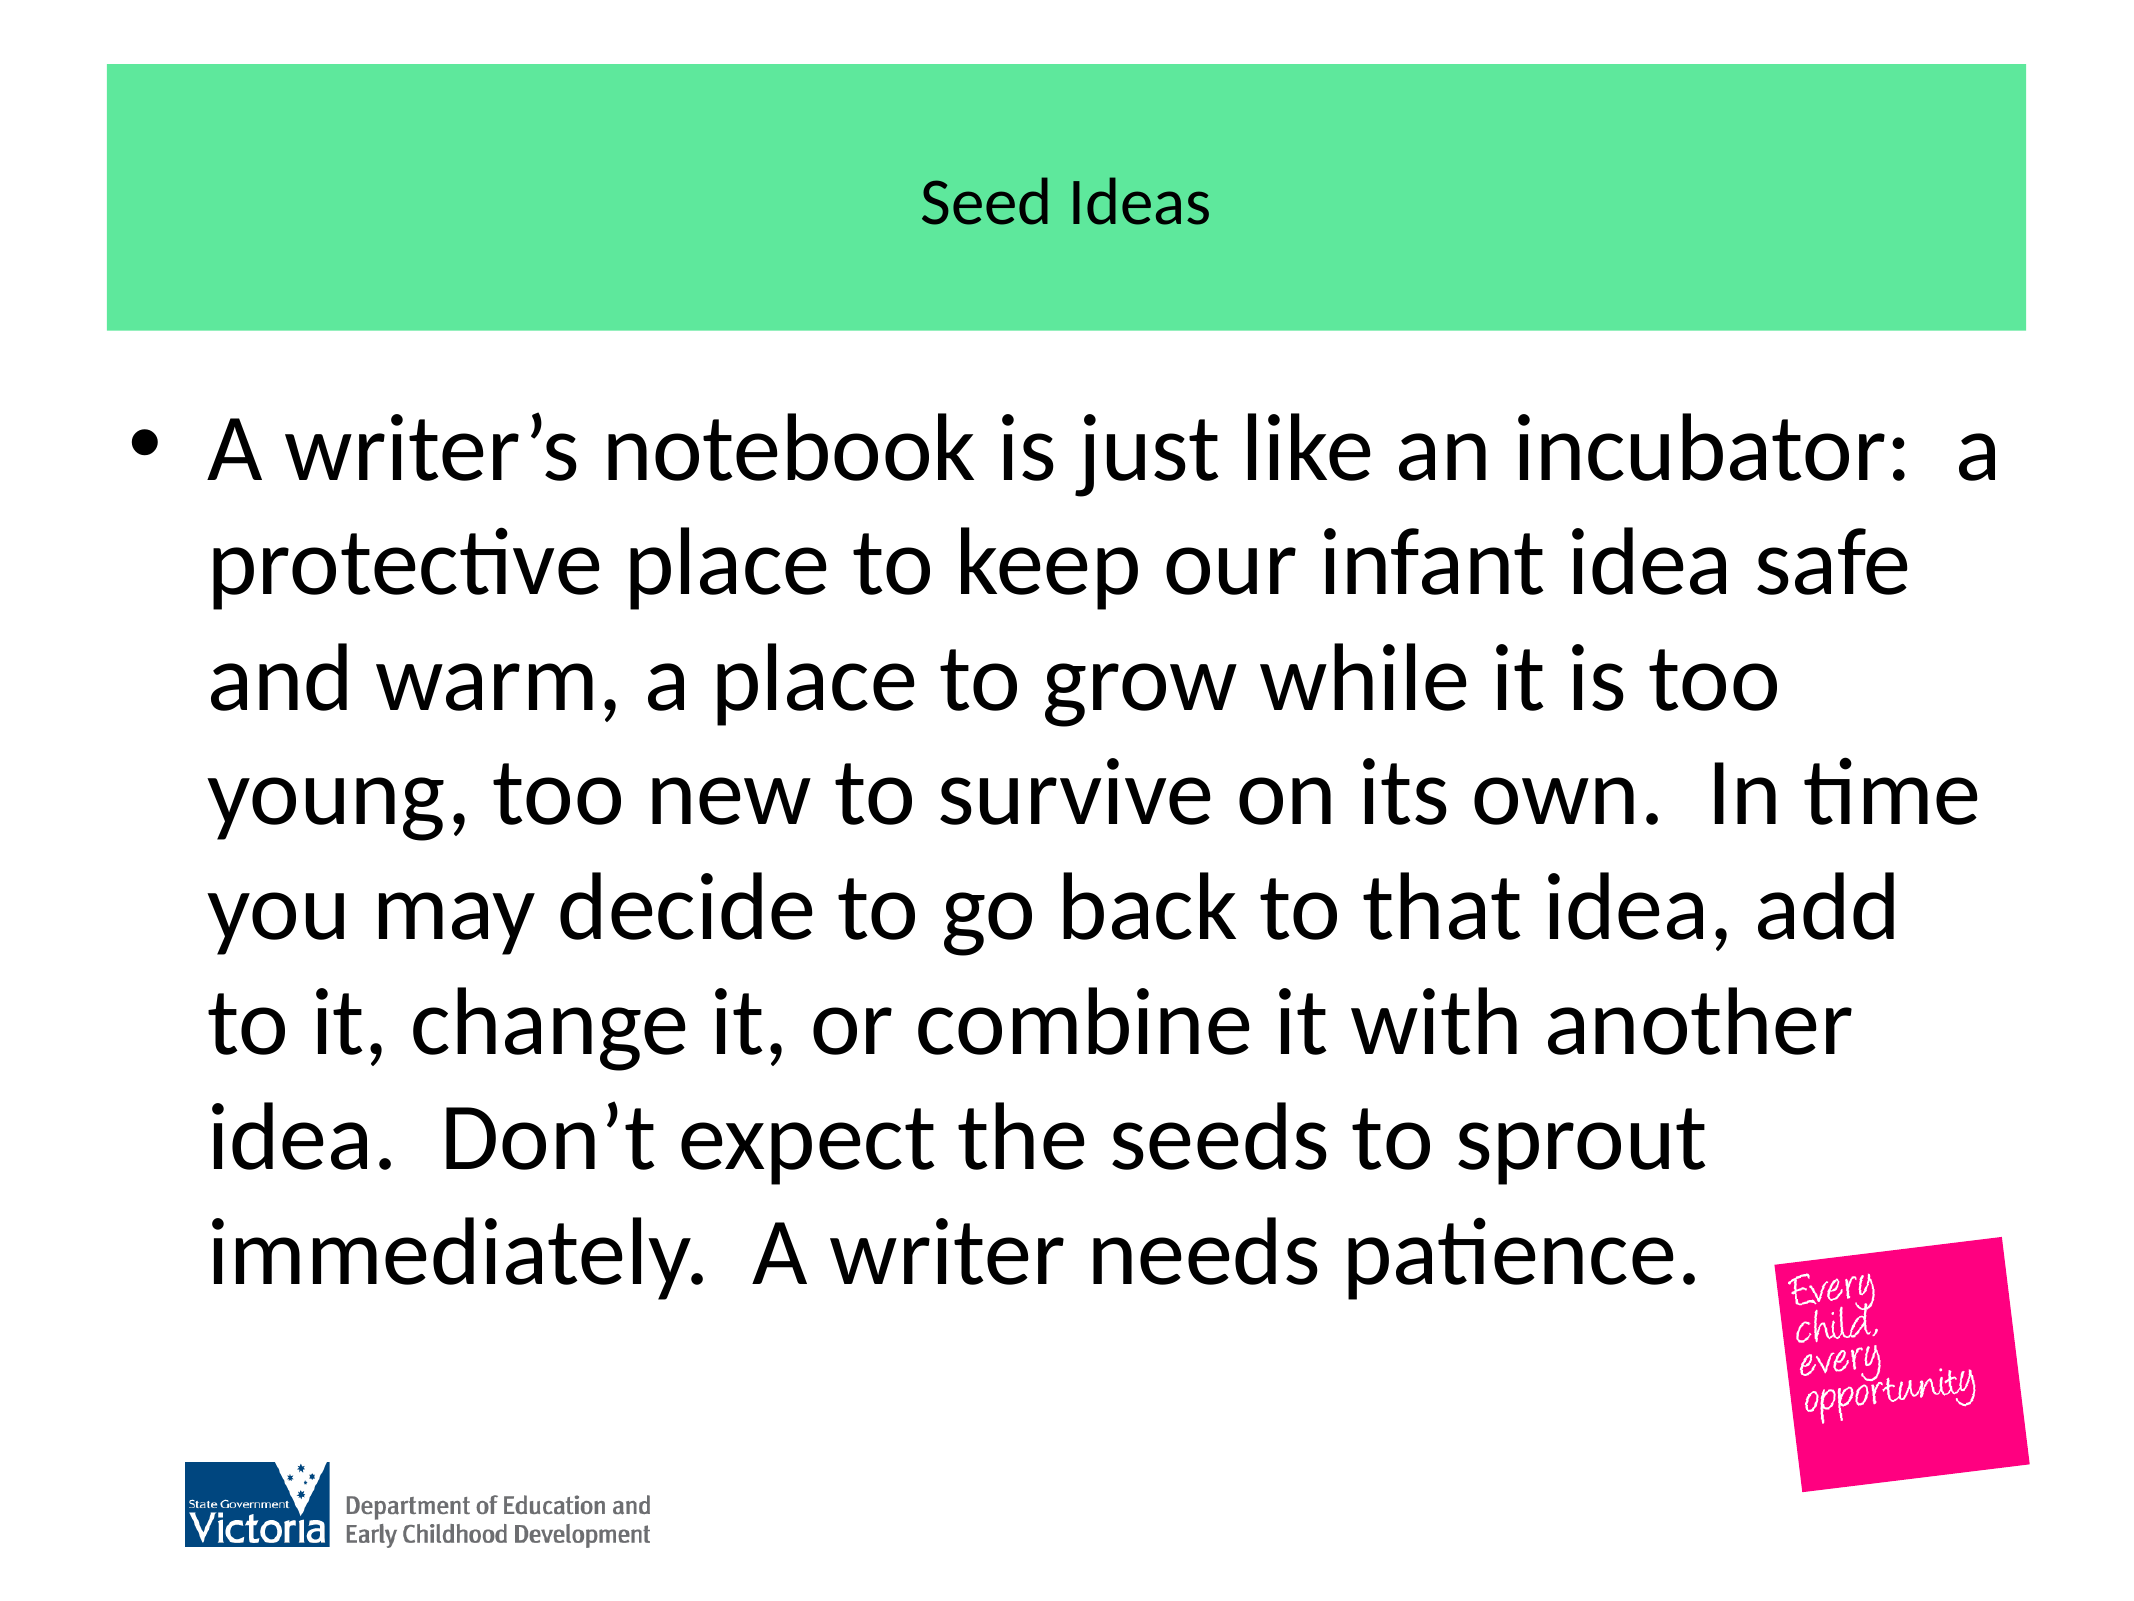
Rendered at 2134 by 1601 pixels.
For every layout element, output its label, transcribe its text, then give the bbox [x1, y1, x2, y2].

picture [185, 1462, 650, 1548]
title Seed Ideas [106, 63, 2027, 331]
list A writer’s notebook is just like an incubator: a protective place to keep our infant idea safe and warm, a place to grow while it is too young, too new to survive on its own. In time you may decide to go back to that idea, add to it, change it, or combine it with another idea. Don’t expect the seeds to sprout immediately. A writer needs patience. [106, 373, 2027, 1430]
picture [1795, 1430, 2030, 1493]
